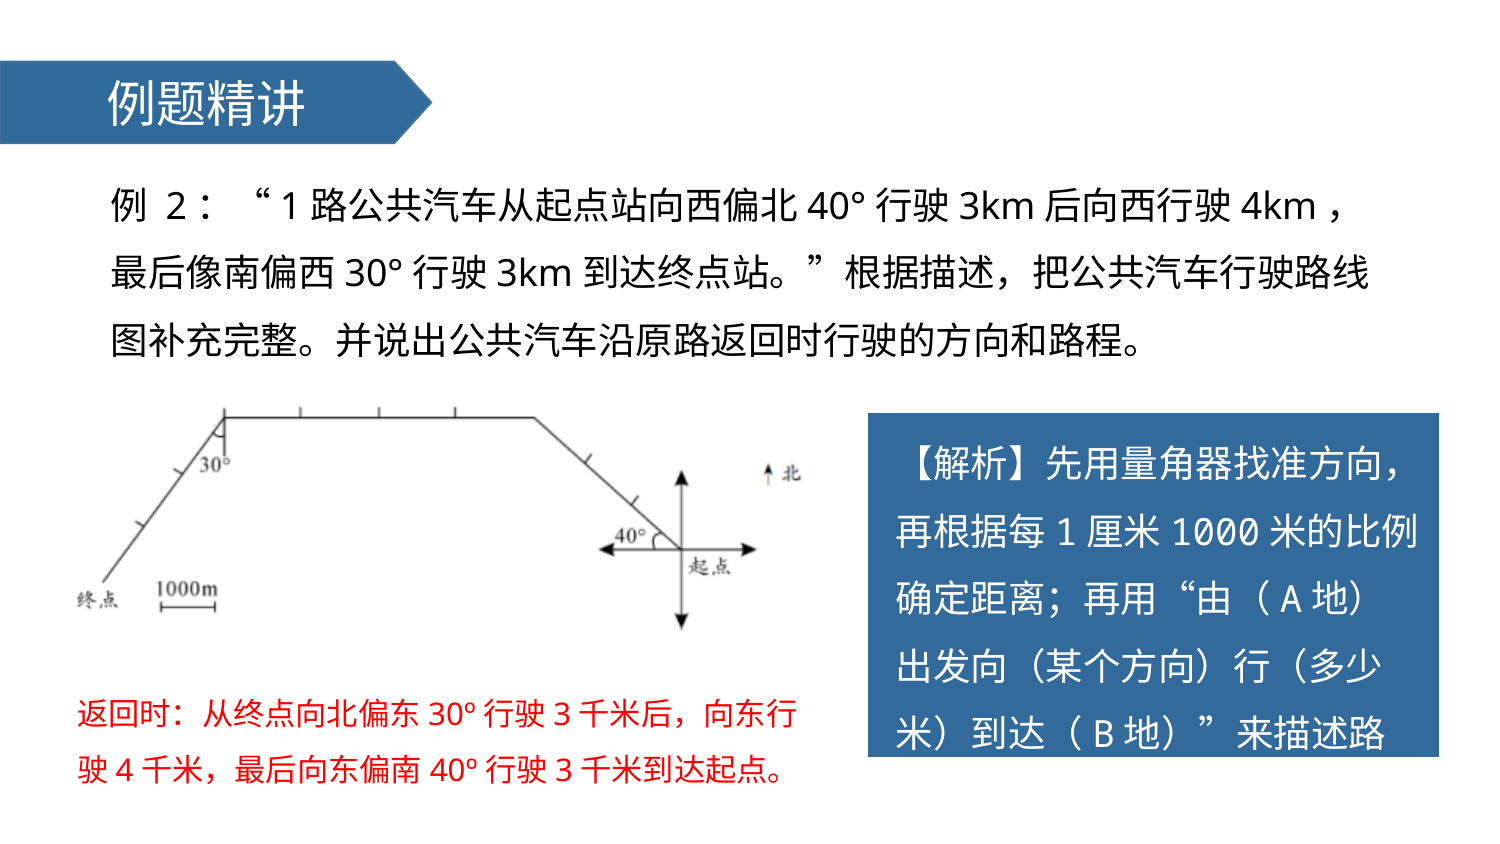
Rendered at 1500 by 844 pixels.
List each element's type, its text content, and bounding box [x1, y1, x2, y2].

text_box 例 2：“1路公共汽车从起点站向西偏北40°行驶3km后向西行驶4km，最后像南偏西30°行驶3km到达终点站。”根据描述，把公共汽车行驶路线图补充完整。并说出公共汽车沿原路返回时行驶的方向和路程。 [99, 153, 1394, 368]
picture [65, 387, 810, 637]
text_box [868, 410, 1439, 767]
text_box 例题精讲 [0, 61, 432, 144]
text_box 返回时：从终点向北偏东30º行驶3千米后，向东行驶4千米，最后向东偏南40º行驶3千米到达起点。 [65, 669, 824, 793]
